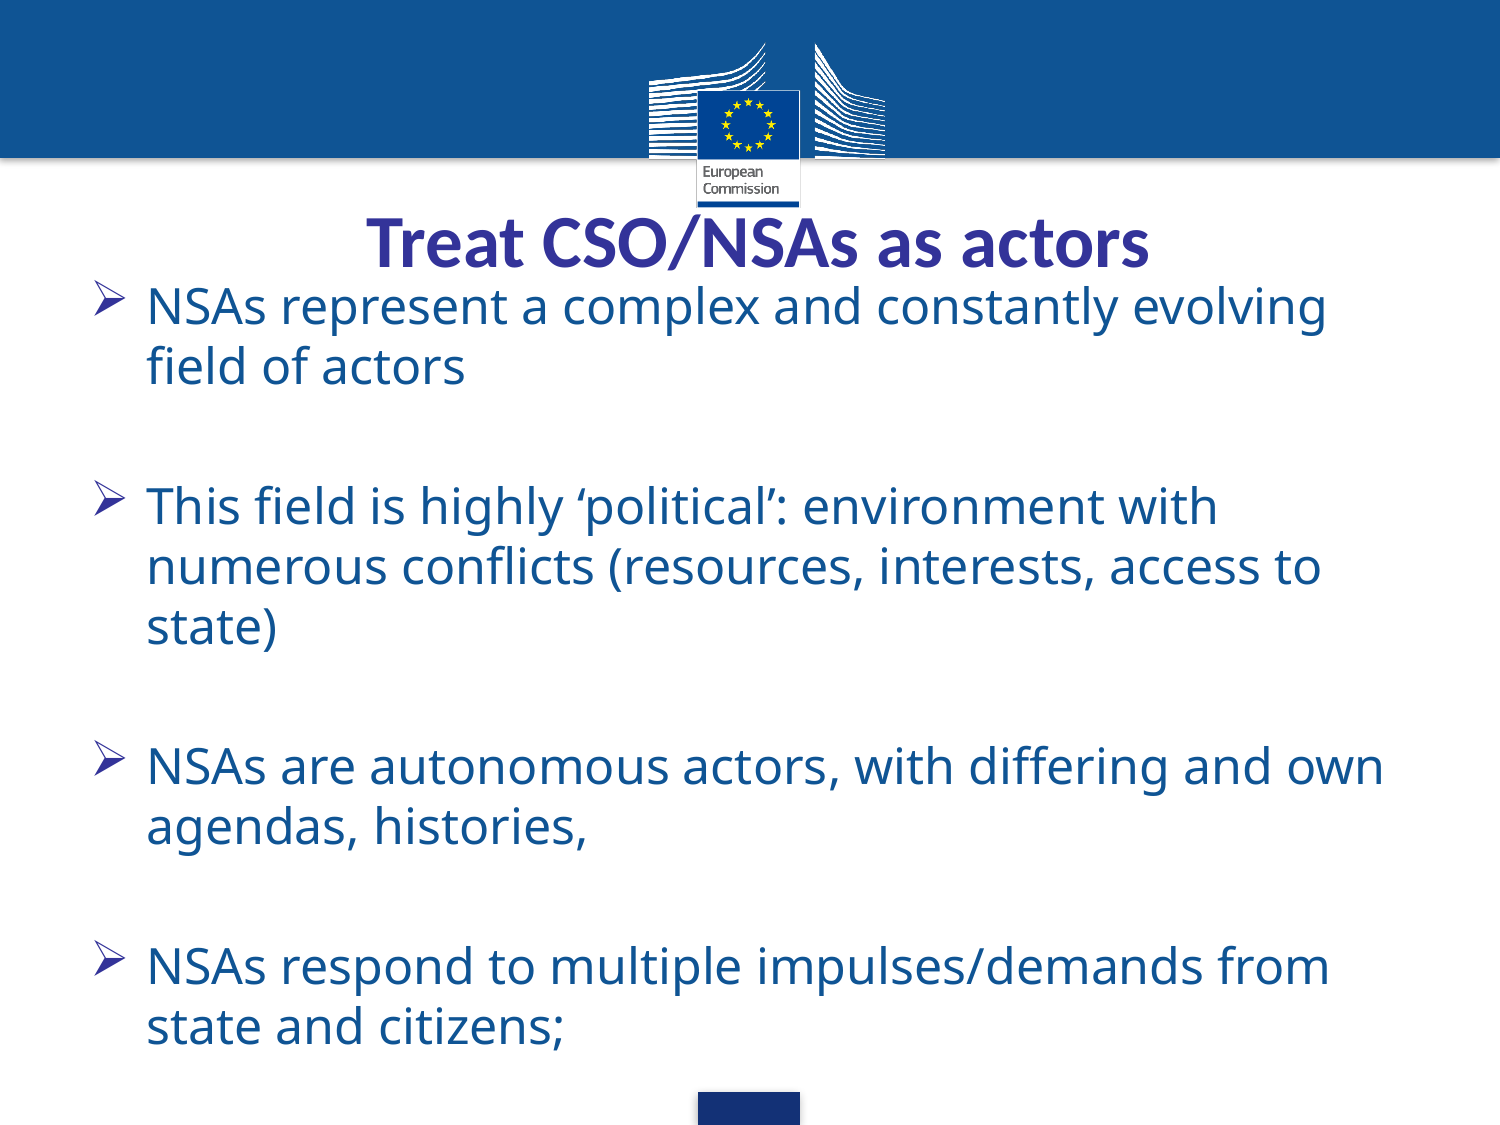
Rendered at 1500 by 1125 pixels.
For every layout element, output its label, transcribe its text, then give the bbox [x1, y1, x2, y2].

title Treat CSO/NSAs as actors [0, 184, 1500, 315]
list NSAs represent a complex and constantly evolving field of actors This field is highly ‘political’: environment with numerous conflicts (resources, interests, access to state) NSAs are autonomous actors, with differing and own agendas, histories, NSAs respond to multiple impulses/demands from state and citizens; [75, 267, 1425, 1061]
picture [649, 42, 885, 184]
